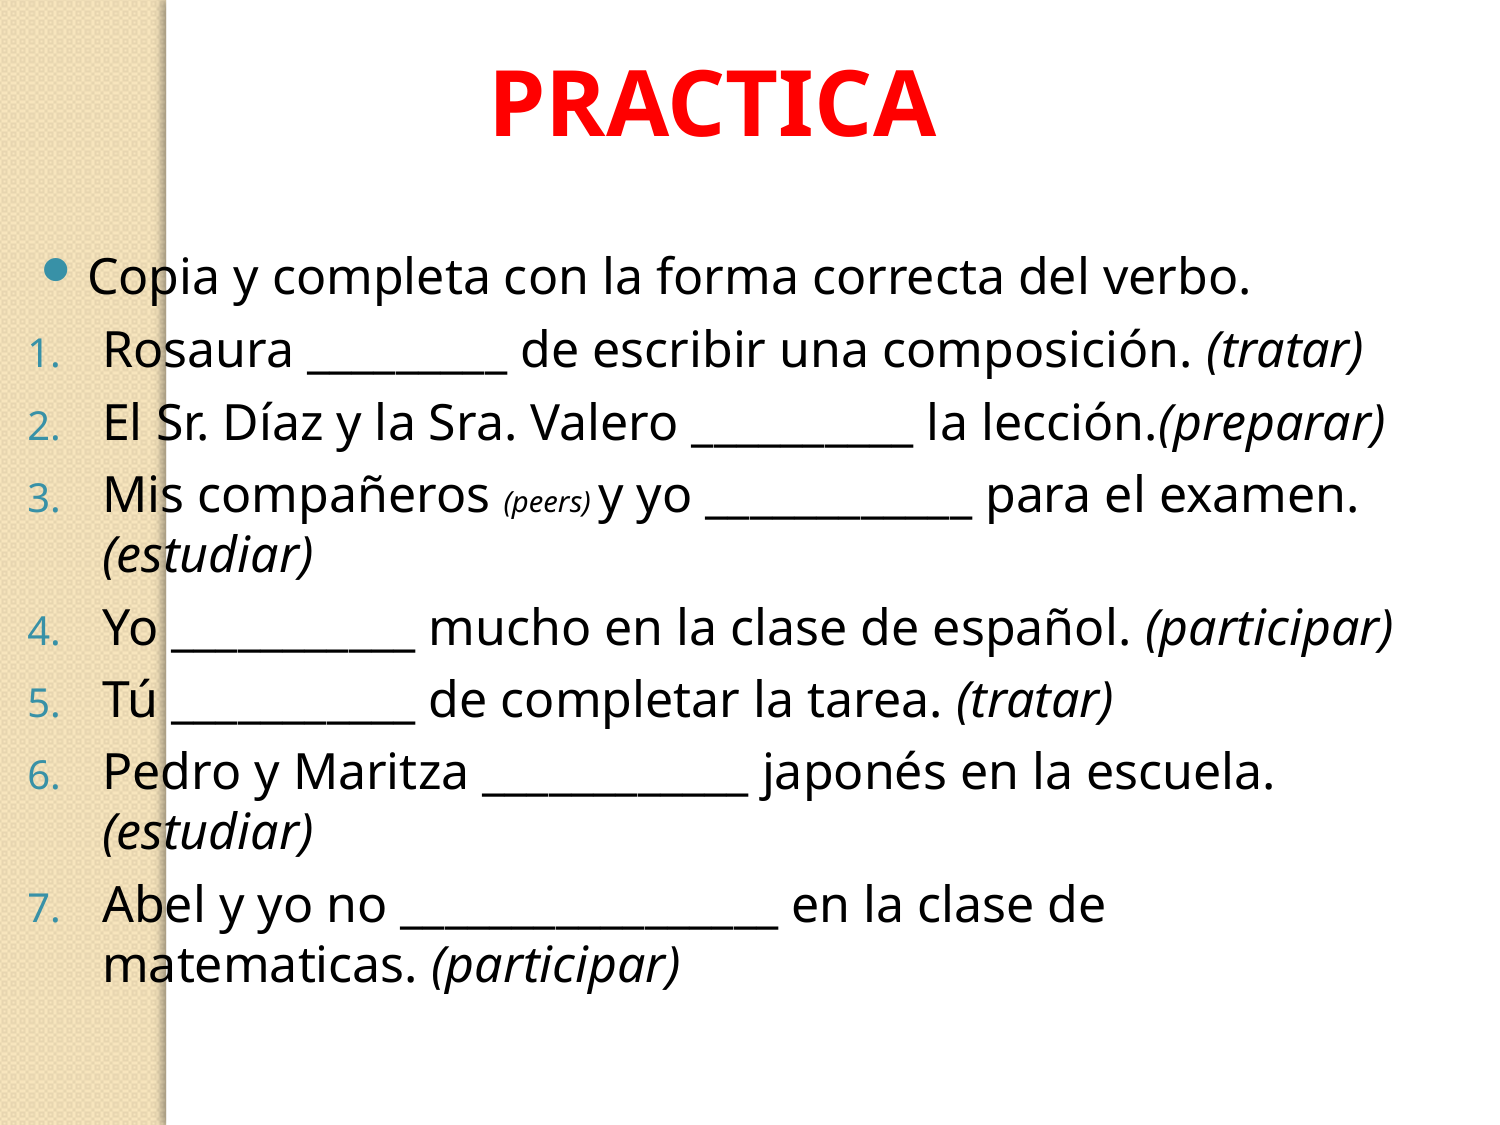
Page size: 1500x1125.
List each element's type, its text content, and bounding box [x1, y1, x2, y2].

text_box PRACTICA [99, 37, 1325, 225]
text_box Copia y completa con la forma correcta del verbo. Rosaura _________ de escribir una composición. (tratar) El Sr. Díaz y la Sra. Valero __________ la lección.(preparar) Mis compañeros (peers) y yo ____________ para el examen. (estudiar) Yo ___________ mucho en la clase de español. (participar) Tú ___________ de completar la tarea. (tratar) Pedro y Maritza ____________ japonés en la escuela. (estudiar) Abel y yo no _________________ en la clase de matematicas. (participar) [12, 237, 1450, 1037]
